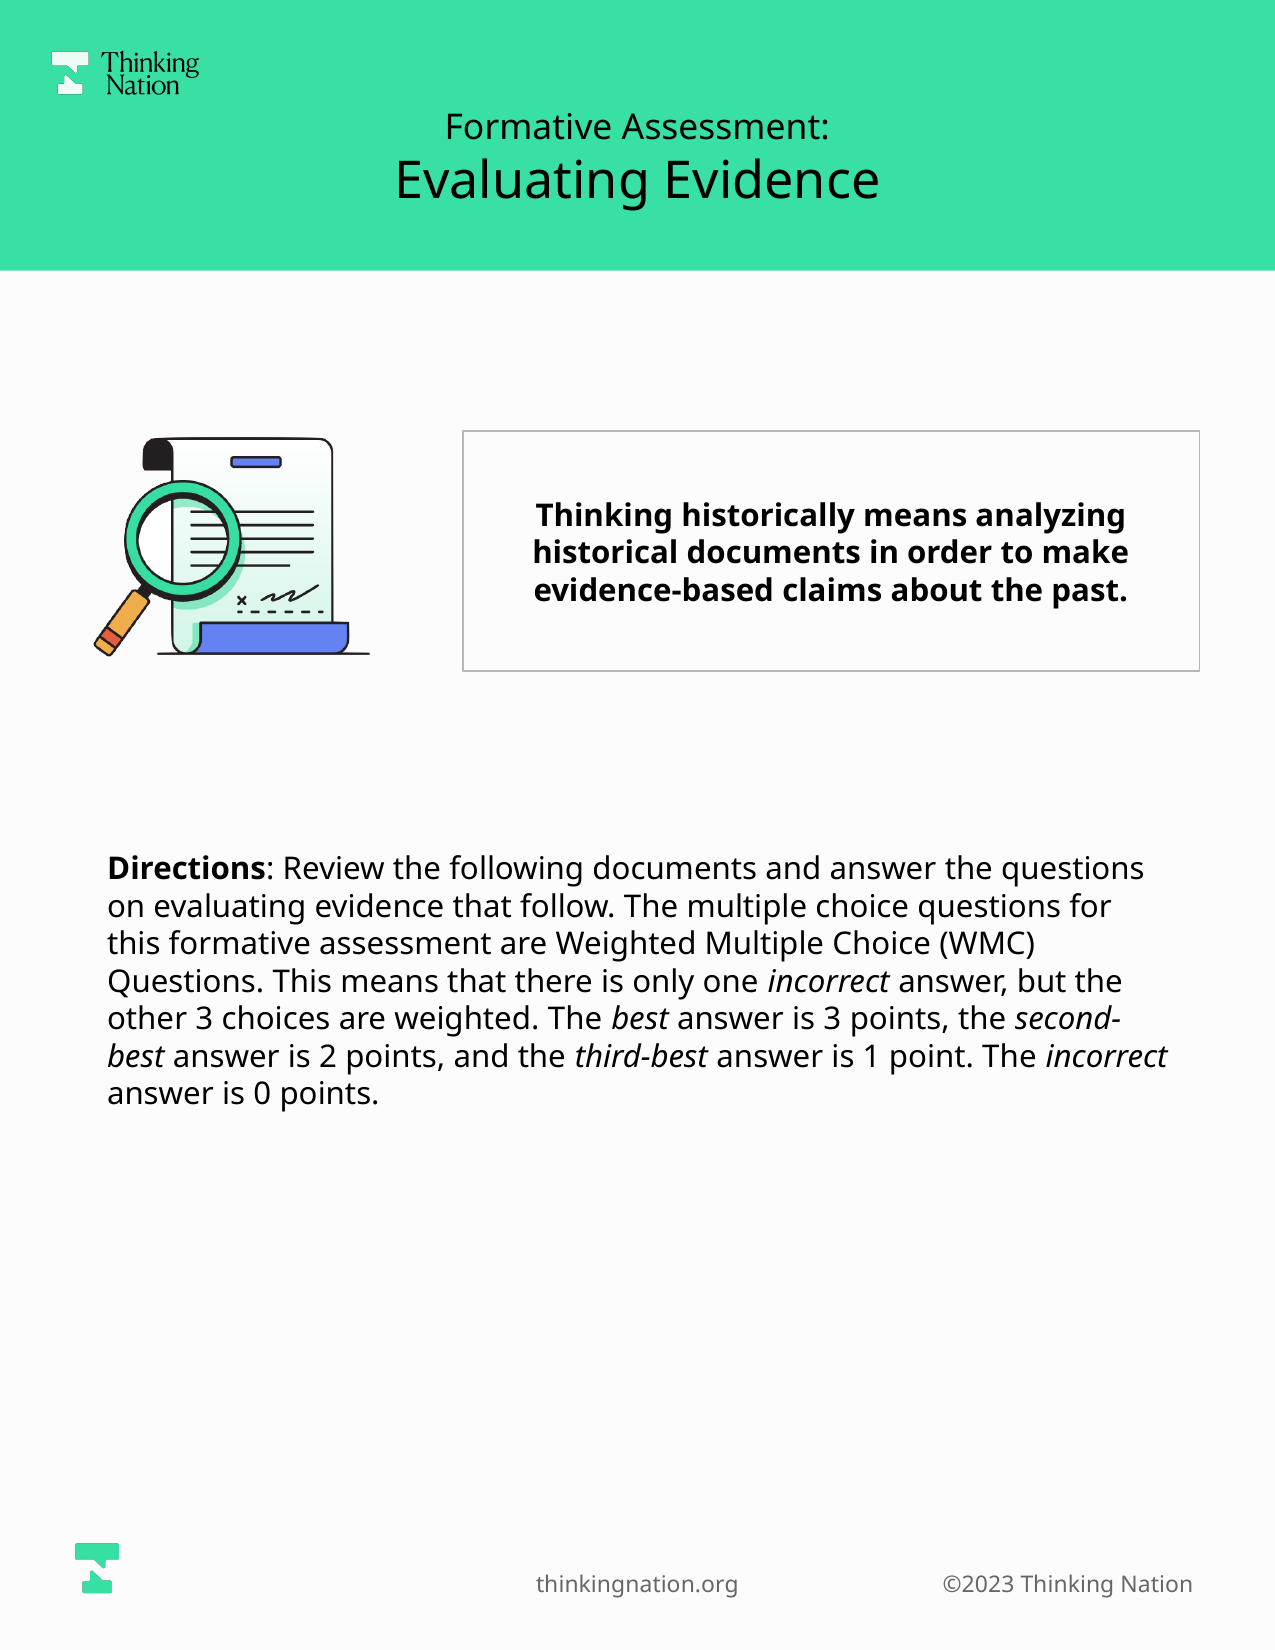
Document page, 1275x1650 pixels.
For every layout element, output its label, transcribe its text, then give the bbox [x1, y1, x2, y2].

picture [62, 1533, 132, 1603]
picture [35, 37, 205, 108]
text_box Thinking historically means analyzing historical documents in order to make evidence-based claims about the past. [462, 431, 1200, 672]
text_box Directions: Review the following documents and answer the questions on evaluating evidence that follow. The multiple choice questions for this formative assessment are Weighted Multiple Choice (WMC) Questions. This means that there is only one incorrect answer, but the other 3 choices are weighted. The best answer is 3 points, the second-best answer is 2 points, and the third-best answer is 1 point. The incorrect answer is 0 points. [87, 831, 1187, 1128]
picture [74, 390, 388, 703]
text_box thinkingnation.org [486, 1553, 789, 1605]
text_box ©2023 Thinking Nation [907, 1553, 1210, 1605]
text_box Formative Assessment: Evaluating Evidence [0, 0, 1275, 271]
